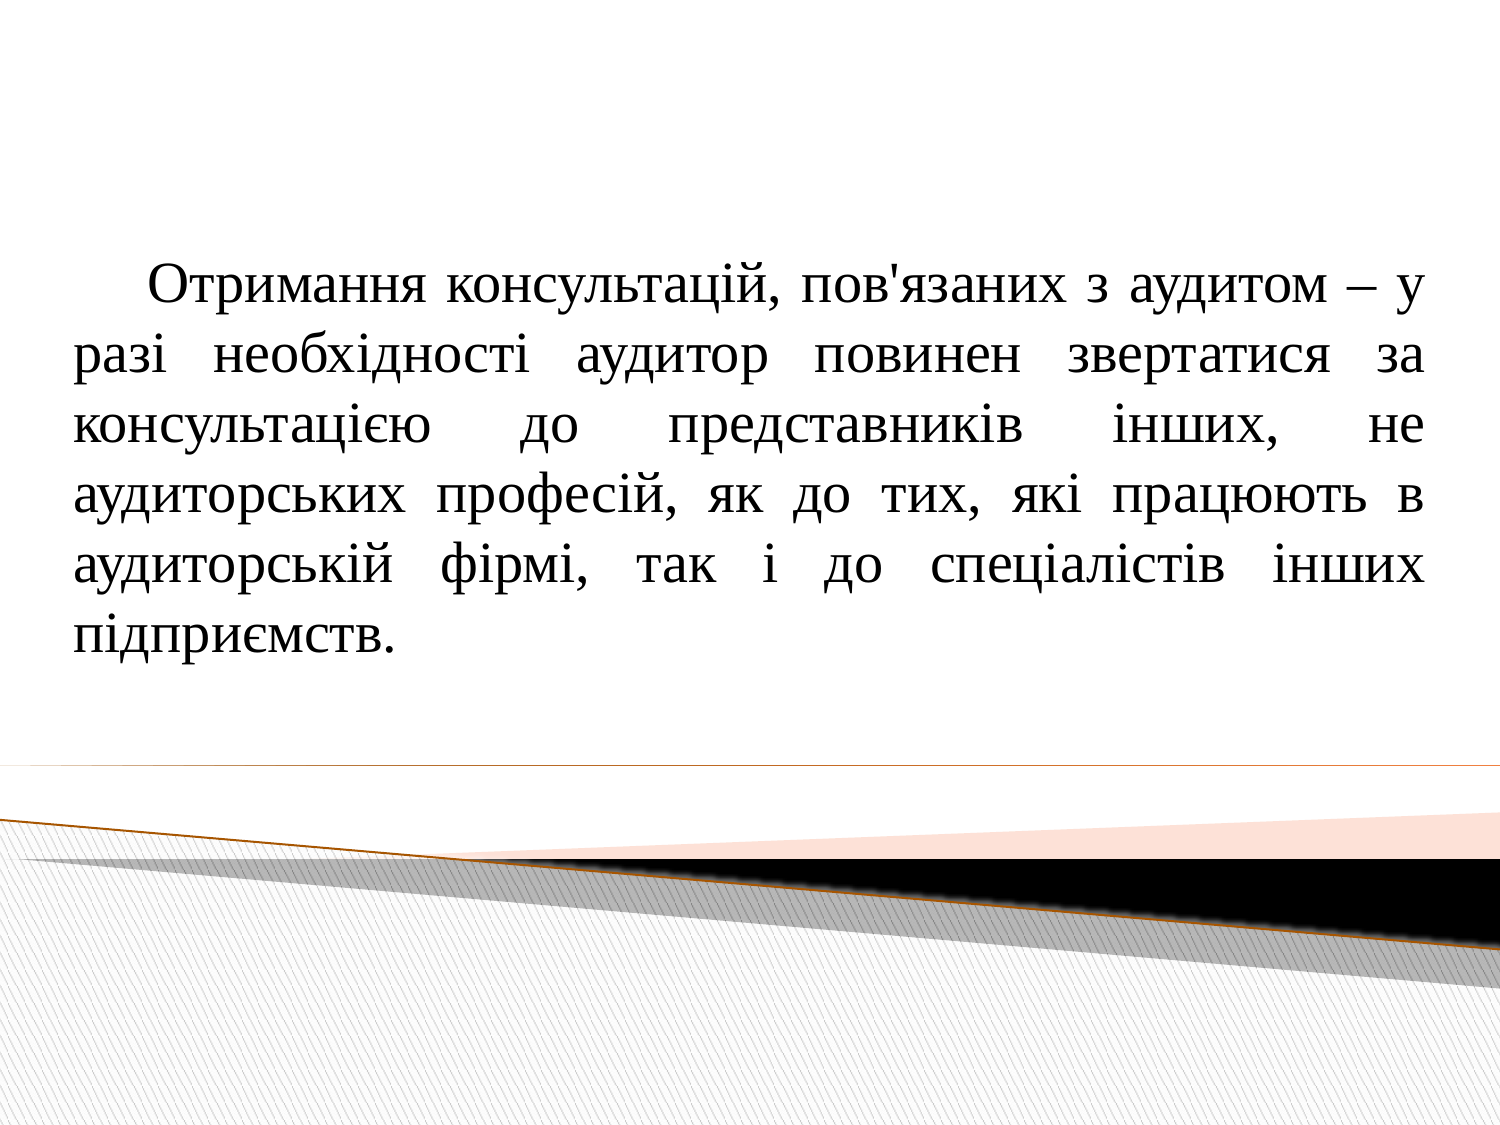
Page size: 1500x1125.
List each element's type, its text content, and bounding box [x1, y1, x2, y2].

text_box Отримання консультацій, пов'язаних з аудитом – у разі необхідності аудитор повинен звертатися за консультацією до представників інших, не аудиторських професій, як до тих, які працюють в аудиторській фірмі, так і до спеціалістів інших підприємств. [58, 236, 1442, 672]
